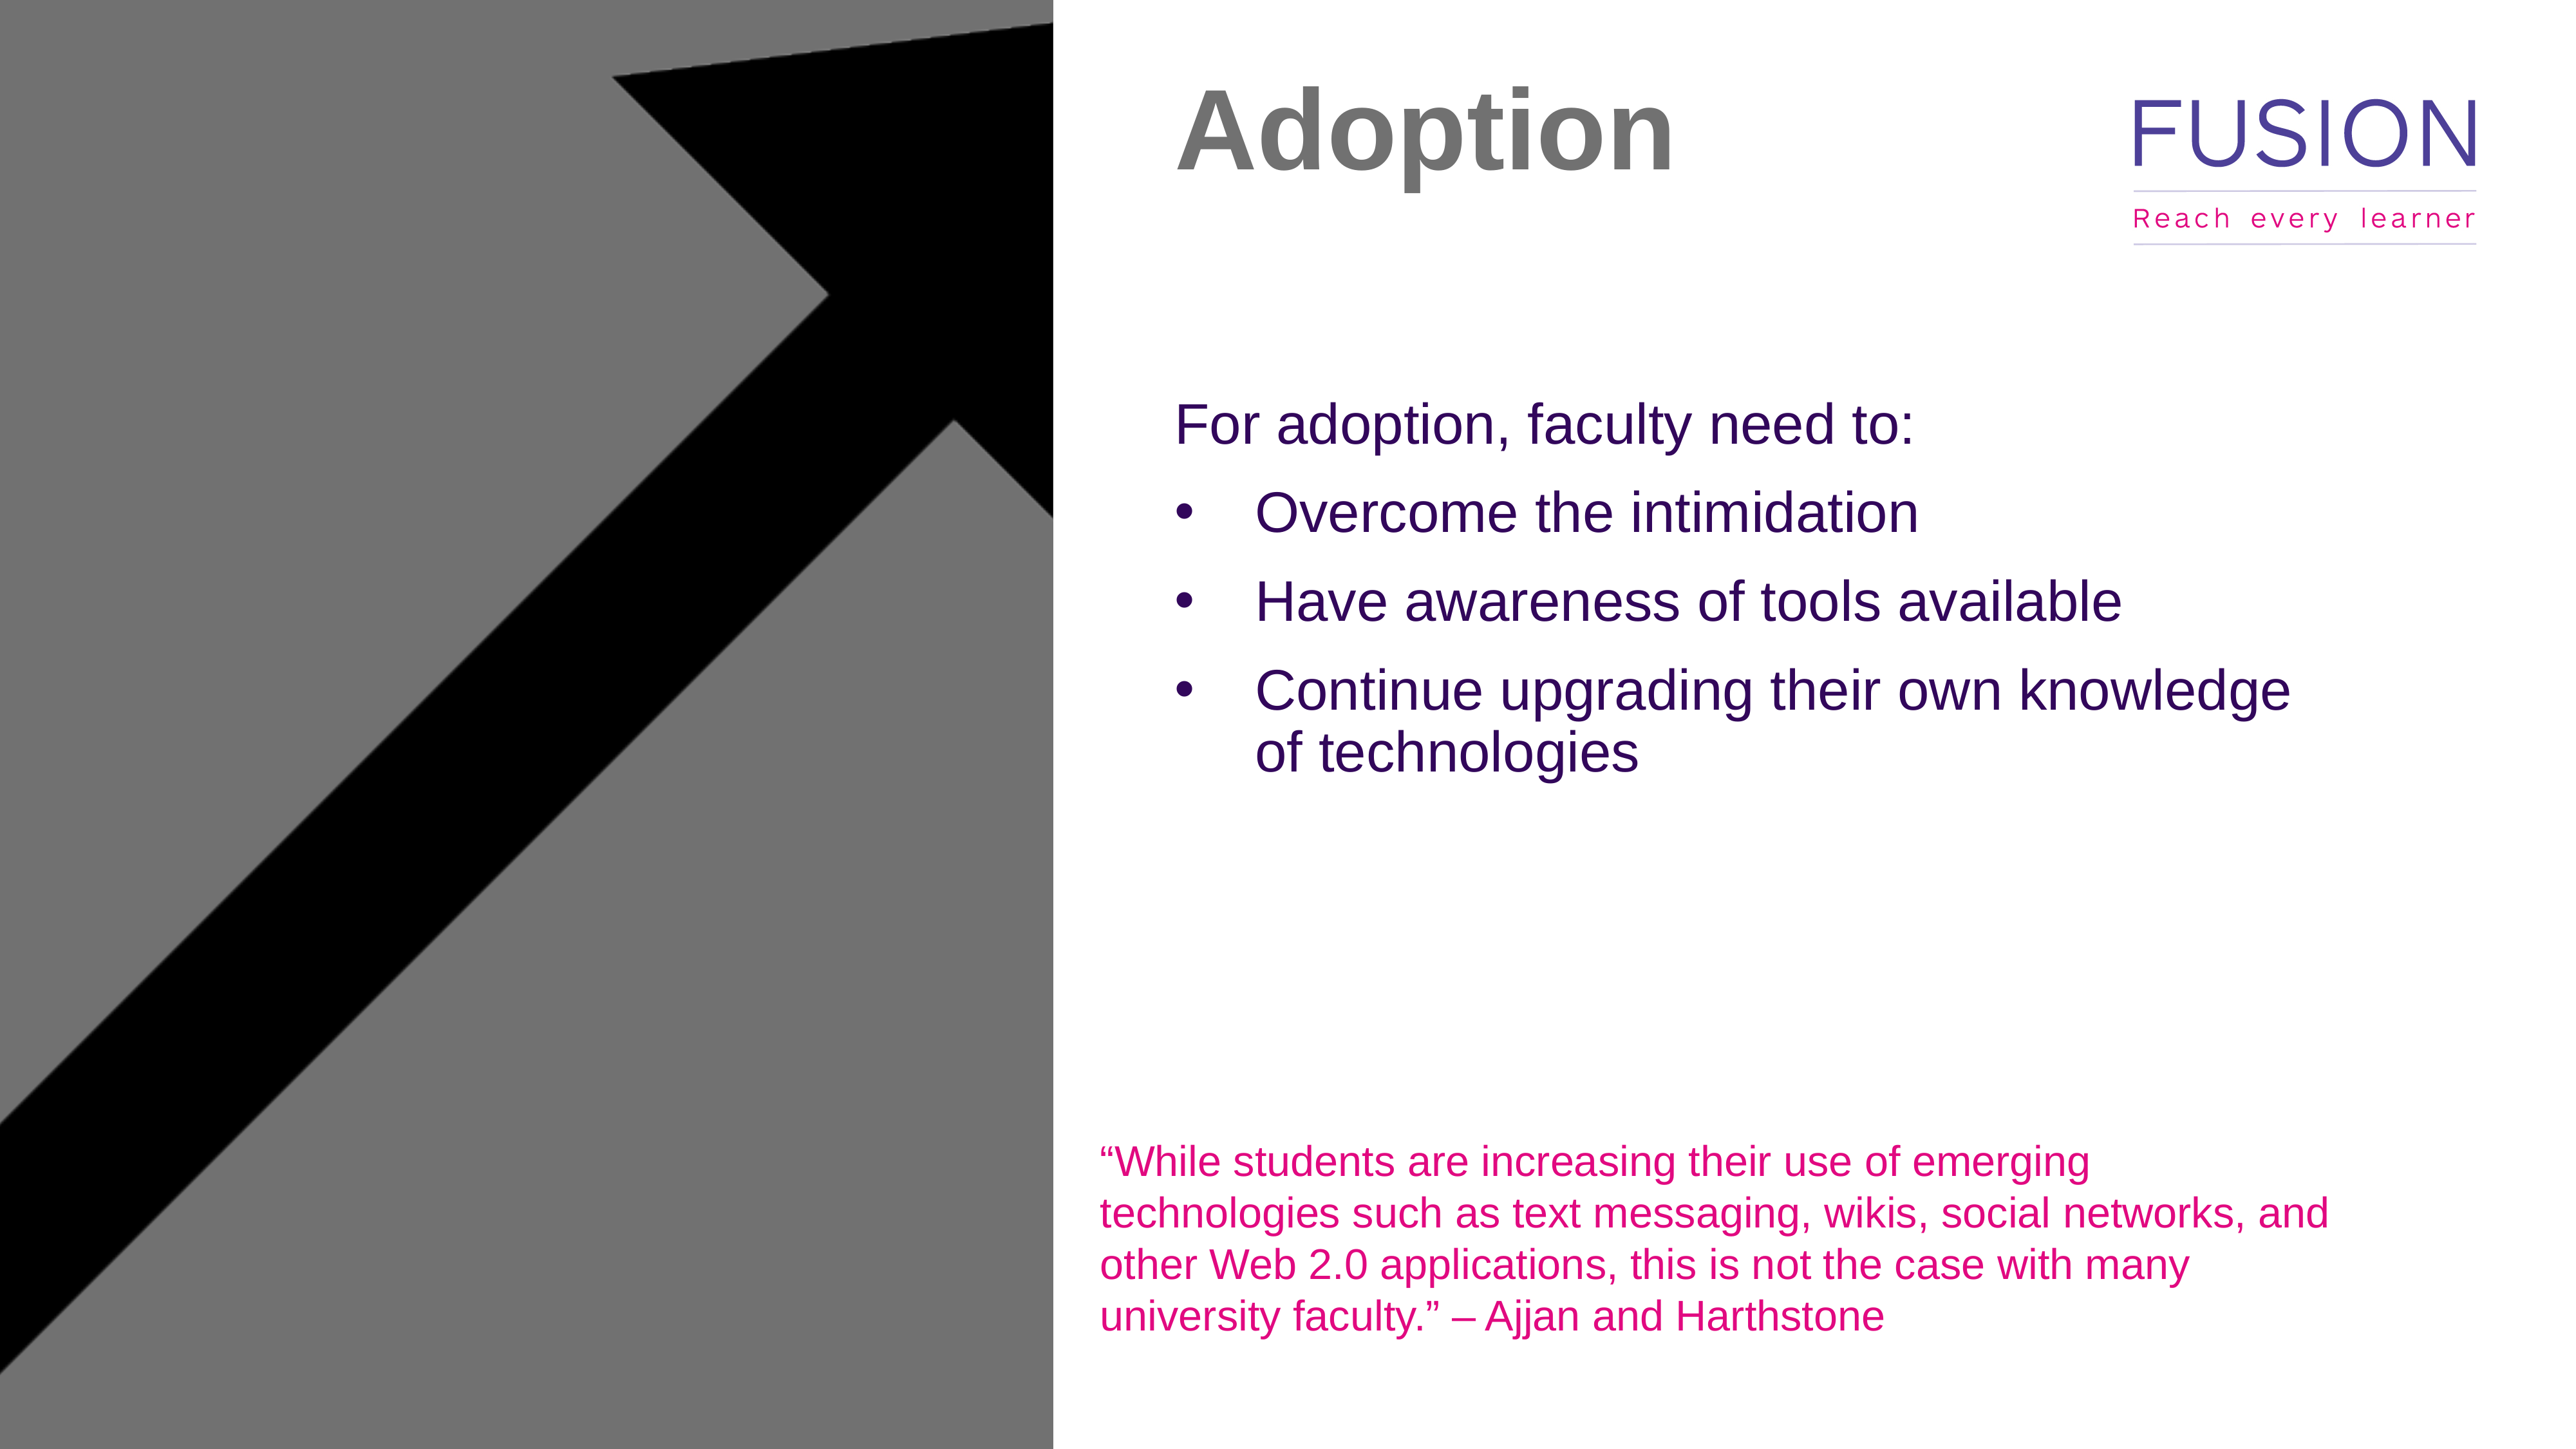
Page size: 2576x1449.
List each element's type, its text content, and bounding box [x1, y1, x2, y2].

list For adoption, faculty need to: Overcome the intimidation Have awareness of tools available Continue upgrading their own knowledge of technologies [1165, 265, 2353, 914]
text_box “While students are increasing their use of emerging technologies such as text messaging, wikis, social networks, and other Web 2.0 applications, this is not the case with many university faculty.” – Ajjan and Harthstone [1090, 1128, 2353, 1344]
picture [0, 0, 2576, 1449]
list Adoption [1165, 57, 2353, 209]
